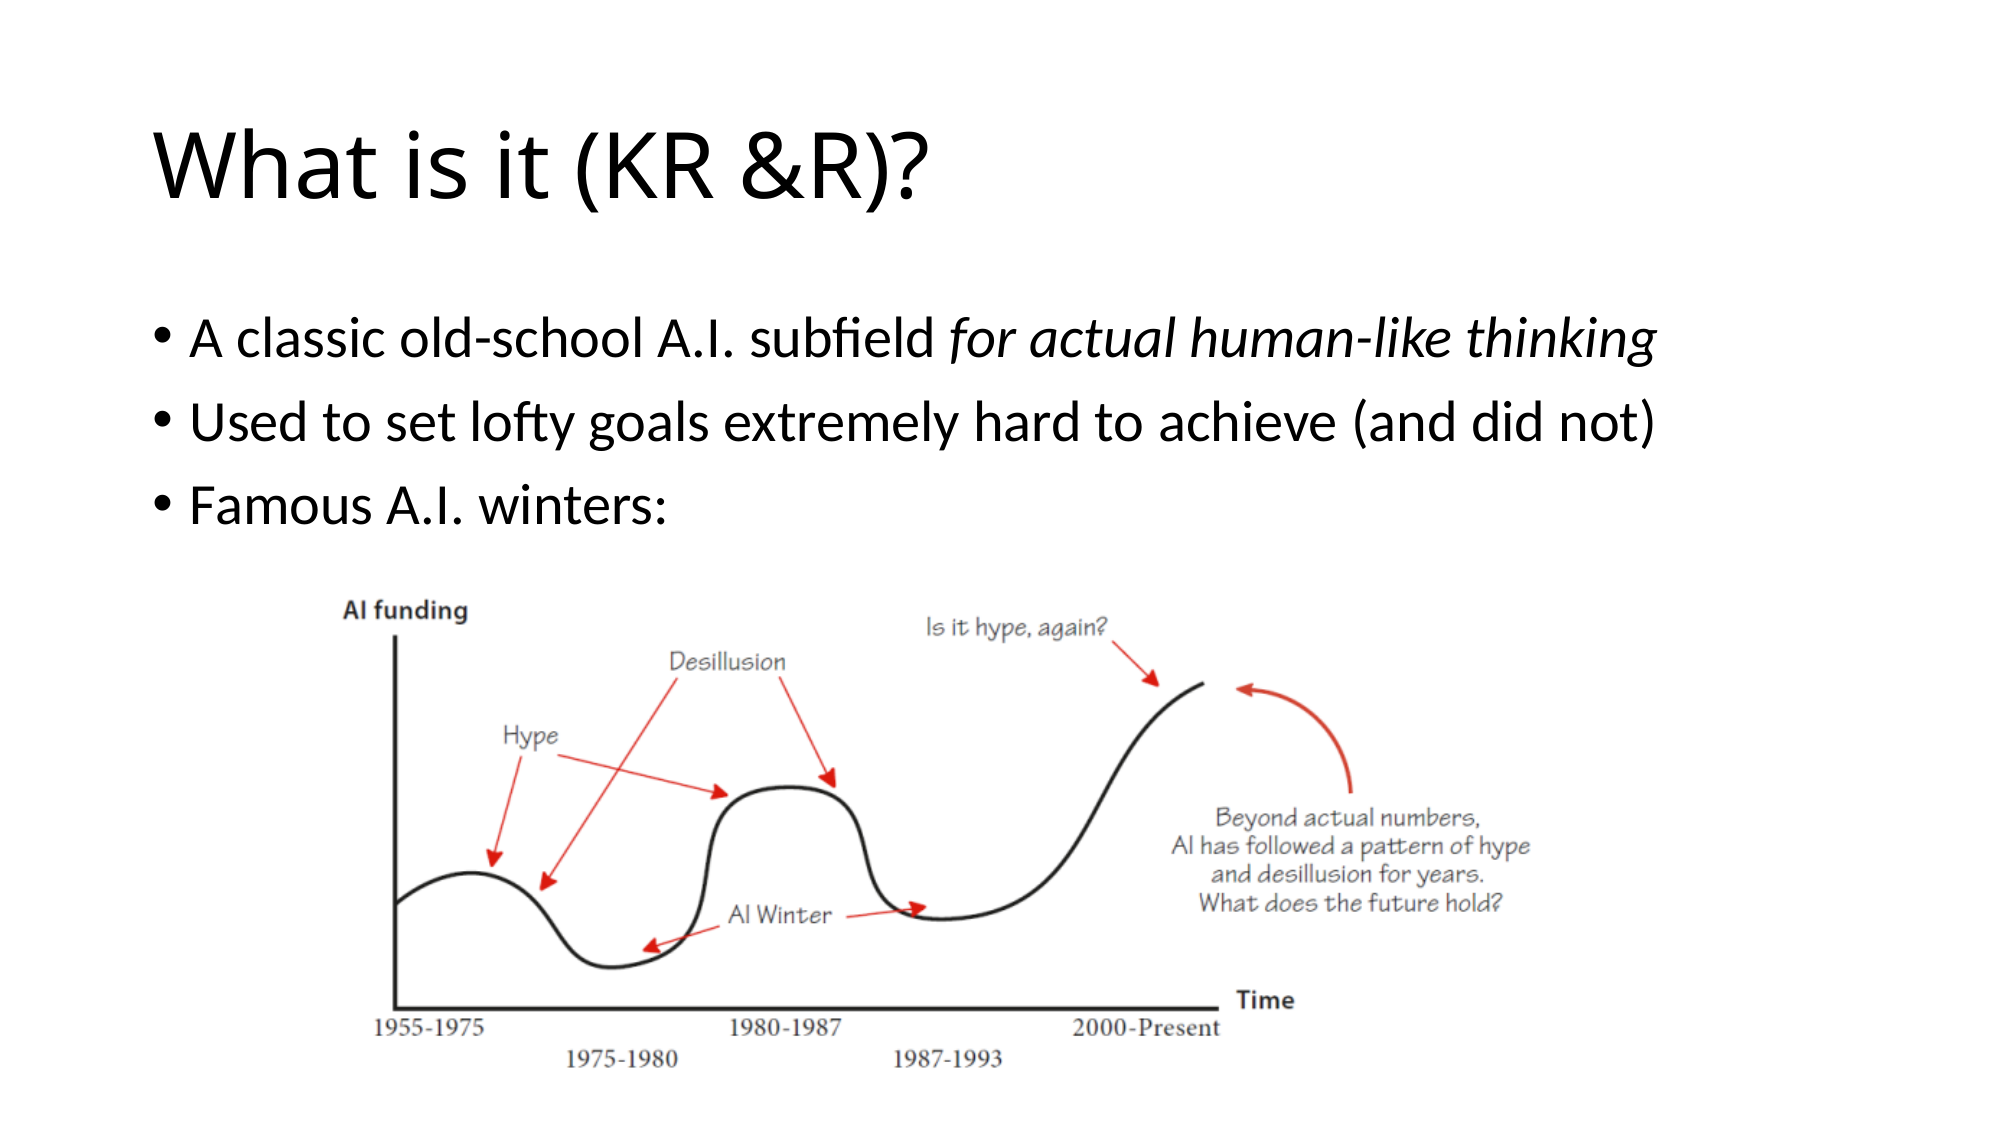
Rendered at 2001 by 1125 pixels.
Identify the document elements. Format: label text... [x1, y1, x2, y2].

title What is it (KR &R)? [137, 59, 1863, 278]
list A classic old-school A.I. subfield for actual human-like thinking Used to set lofty goals extremely hard to achieve (and did not) Famous A.I. winters: [137, 299, 1863, 1014]
picture [338, 590, 1548, 1075]
